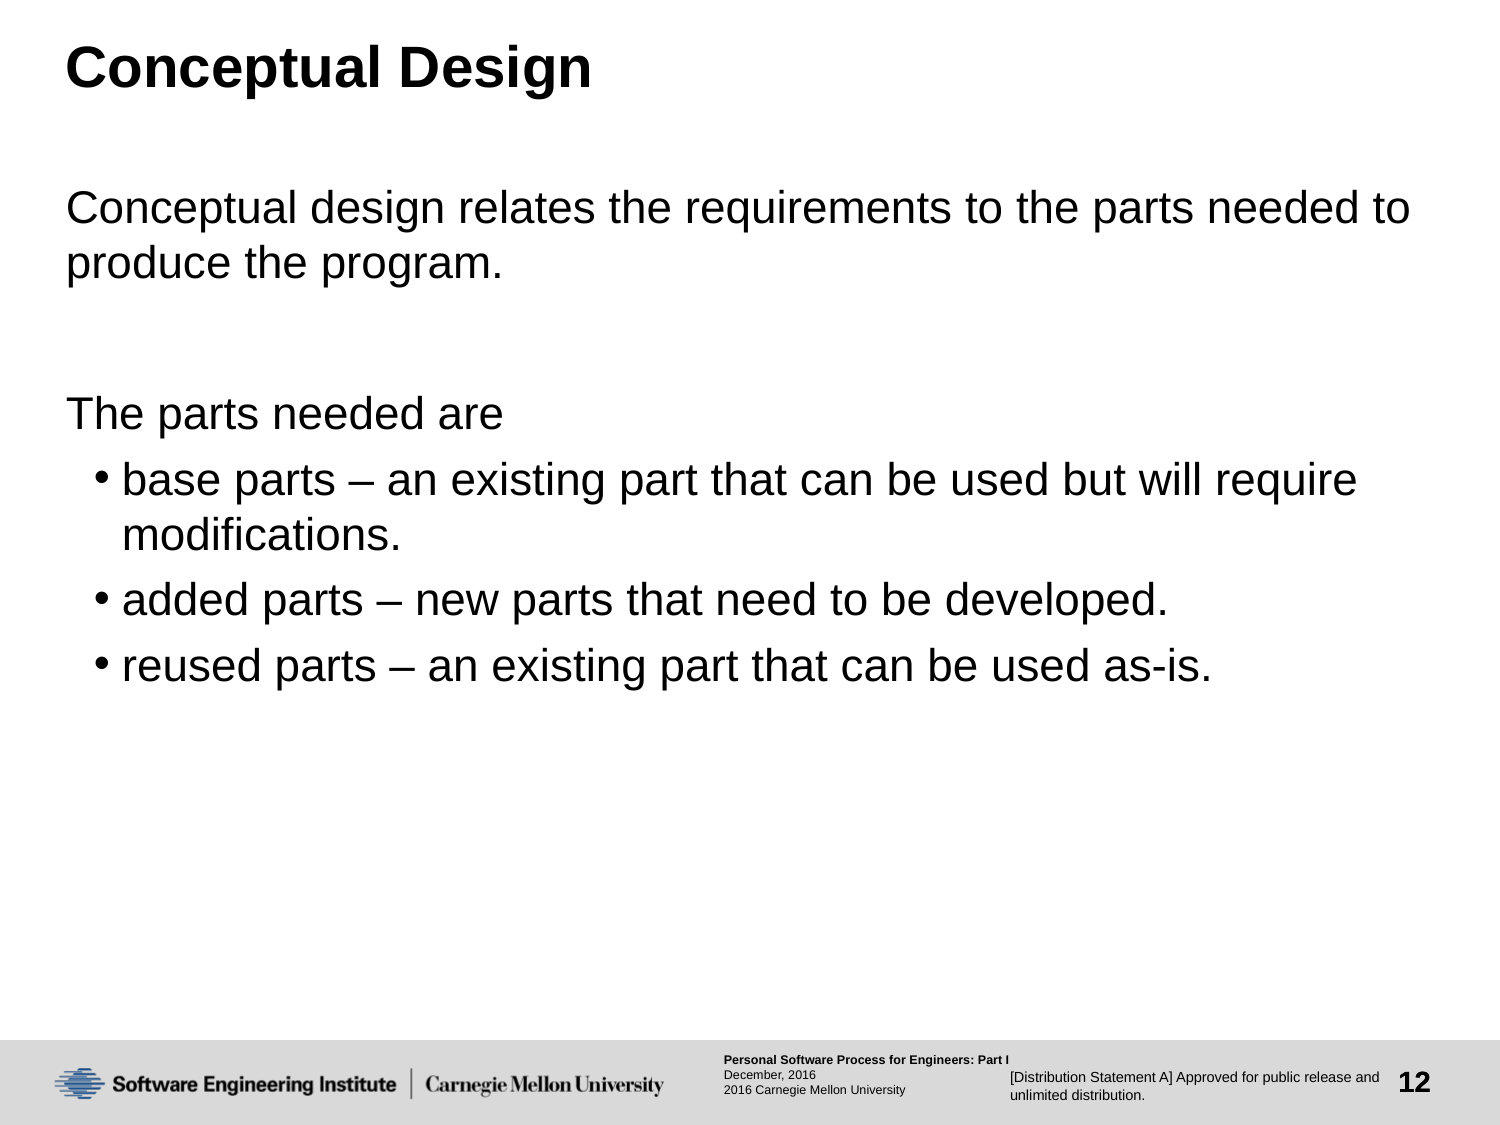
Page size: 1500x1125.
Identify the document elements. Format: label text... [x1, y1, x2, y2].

picture [46, 1061, 673, 1104]
title Conceptual Design [65, 37, 1313, 148]
list Conceptual design relates the requirements to the parts needed to produce the program. The parts needed are base parts – an existing part that can be used but will require modifications. added parts – new parts that need to be developed. reused parts – an existing part that can be used as-is. [65, 177, 1431, 1000]
